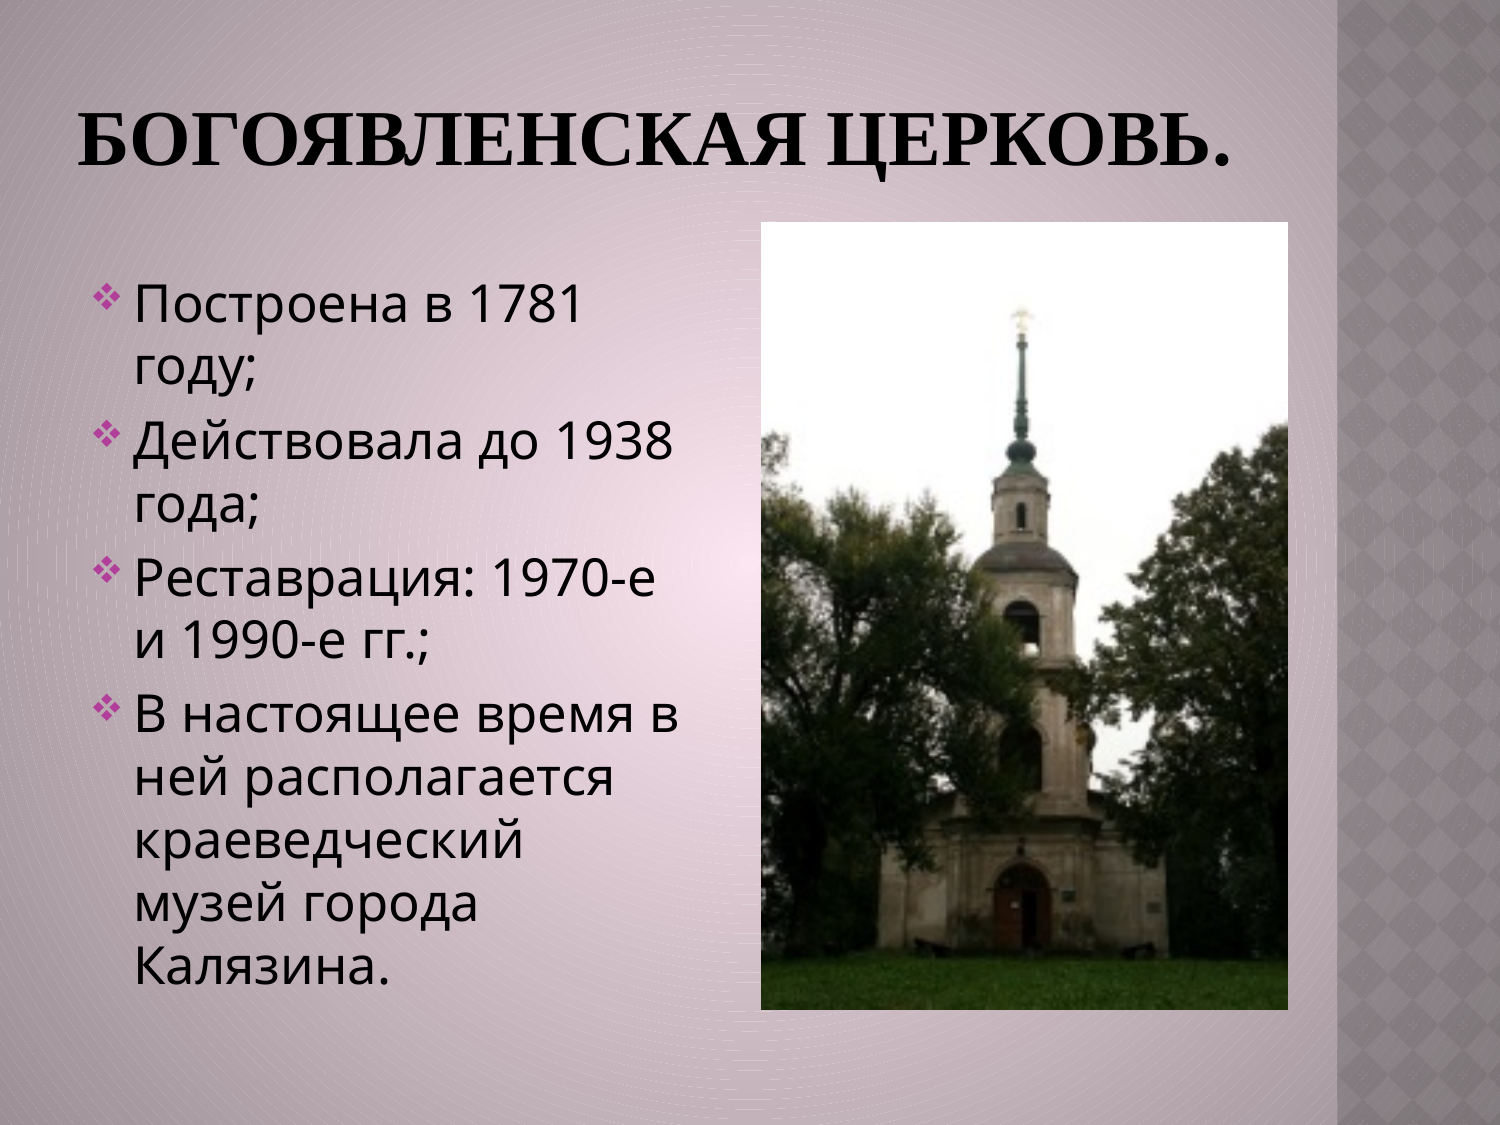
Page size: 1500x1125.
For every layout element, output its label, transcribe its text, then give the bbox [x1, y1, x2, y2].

title Богоявленская церковь. [70, 70, 1259, 182]
list Построена в 1781 году; Действовала до 1938 года; Реставрация: 1970-е и 1990-е гг.; В настоящее время в ней располагается краеведческий музей города Калязина. [75, 262, 703, 1005]
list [761, 222, 1288, 1011]
